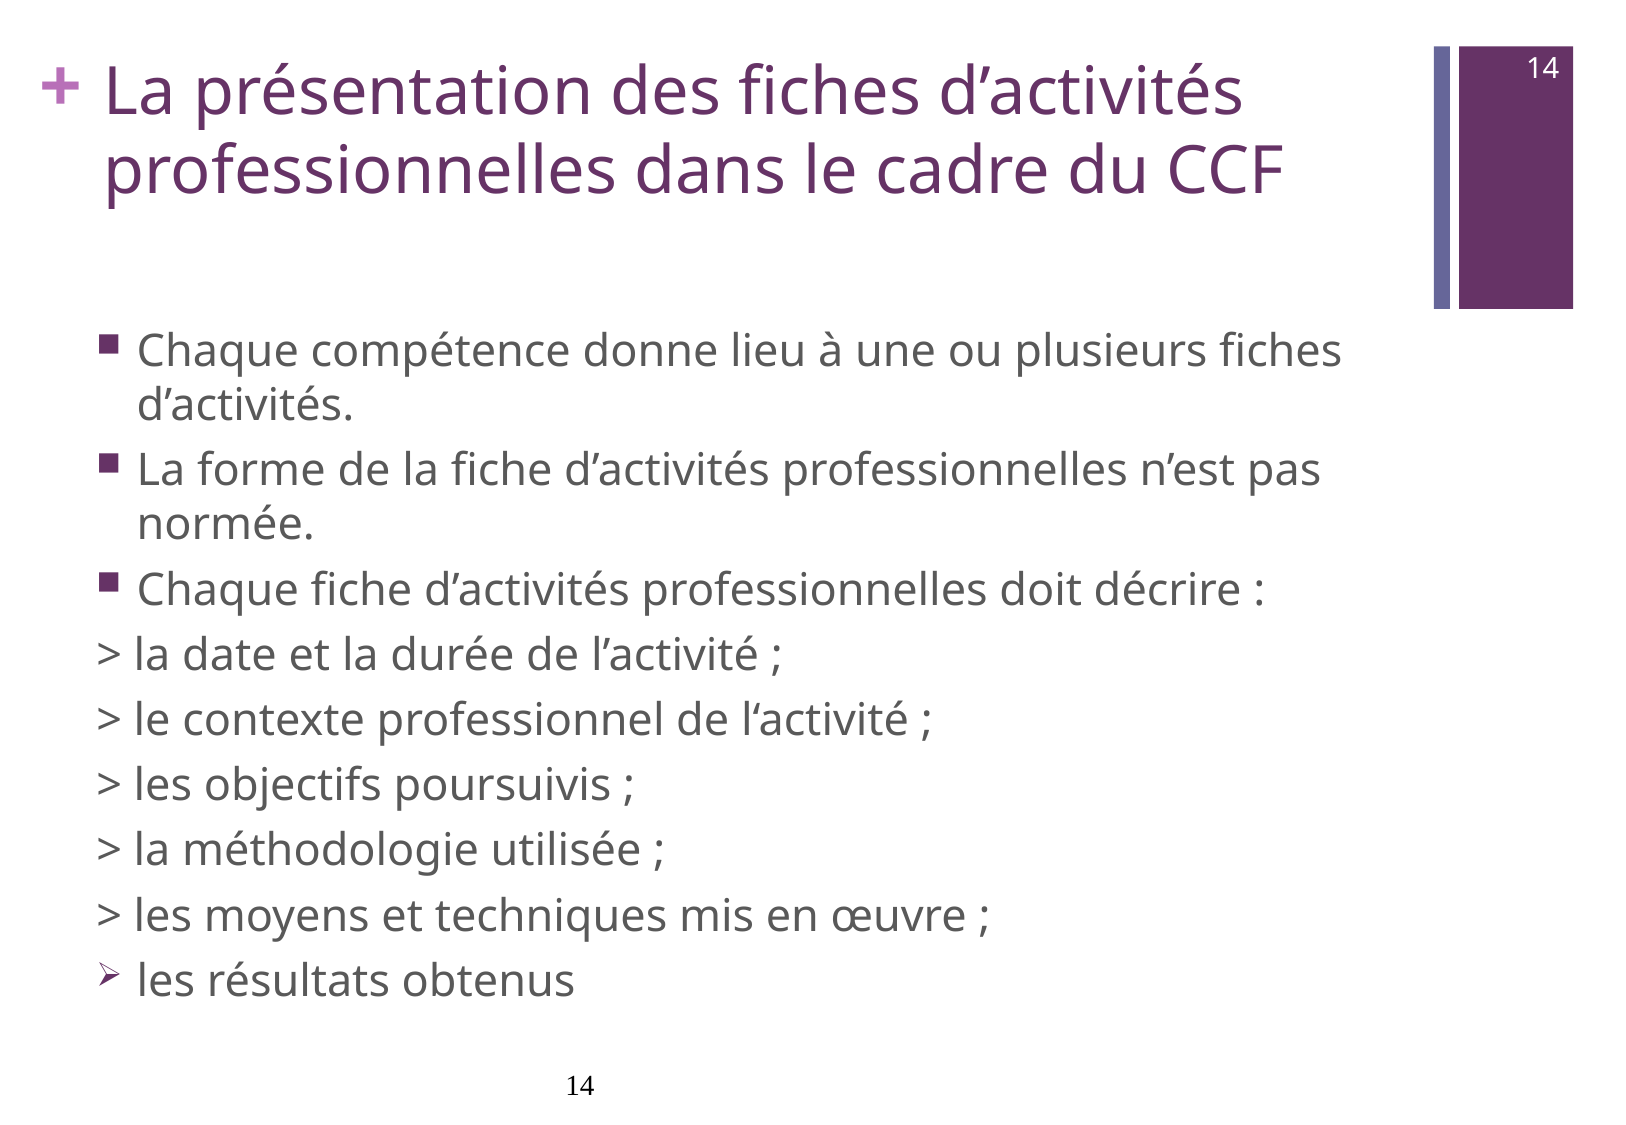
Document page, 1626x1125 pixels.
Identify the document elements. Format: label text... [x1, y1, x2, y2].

title La présentation des fiches d’activités professionnelles dans le cadre du CCF [88, 39, 1432, 223]
footer 14 [35, 1053, 1124, 1114]
slide_number 14 [1476, 39, 1575, 100]
list Chaque compétence donne lieu à une ou plusieurs fiches d’activités. La forme de la fiche d’activités professionnelles n’est pas normée. Chaque fiche d’activités professionnelles doit décrire : > la date et la durée de l’activité ; > le contexte professionnel de l‘activité ; > les objectifs poursuivis ; > la méthodologie utilisée ; > les moyens et techniques mis en œuvre ; les résultats obtenus [81, 262, 1432, 1027]
